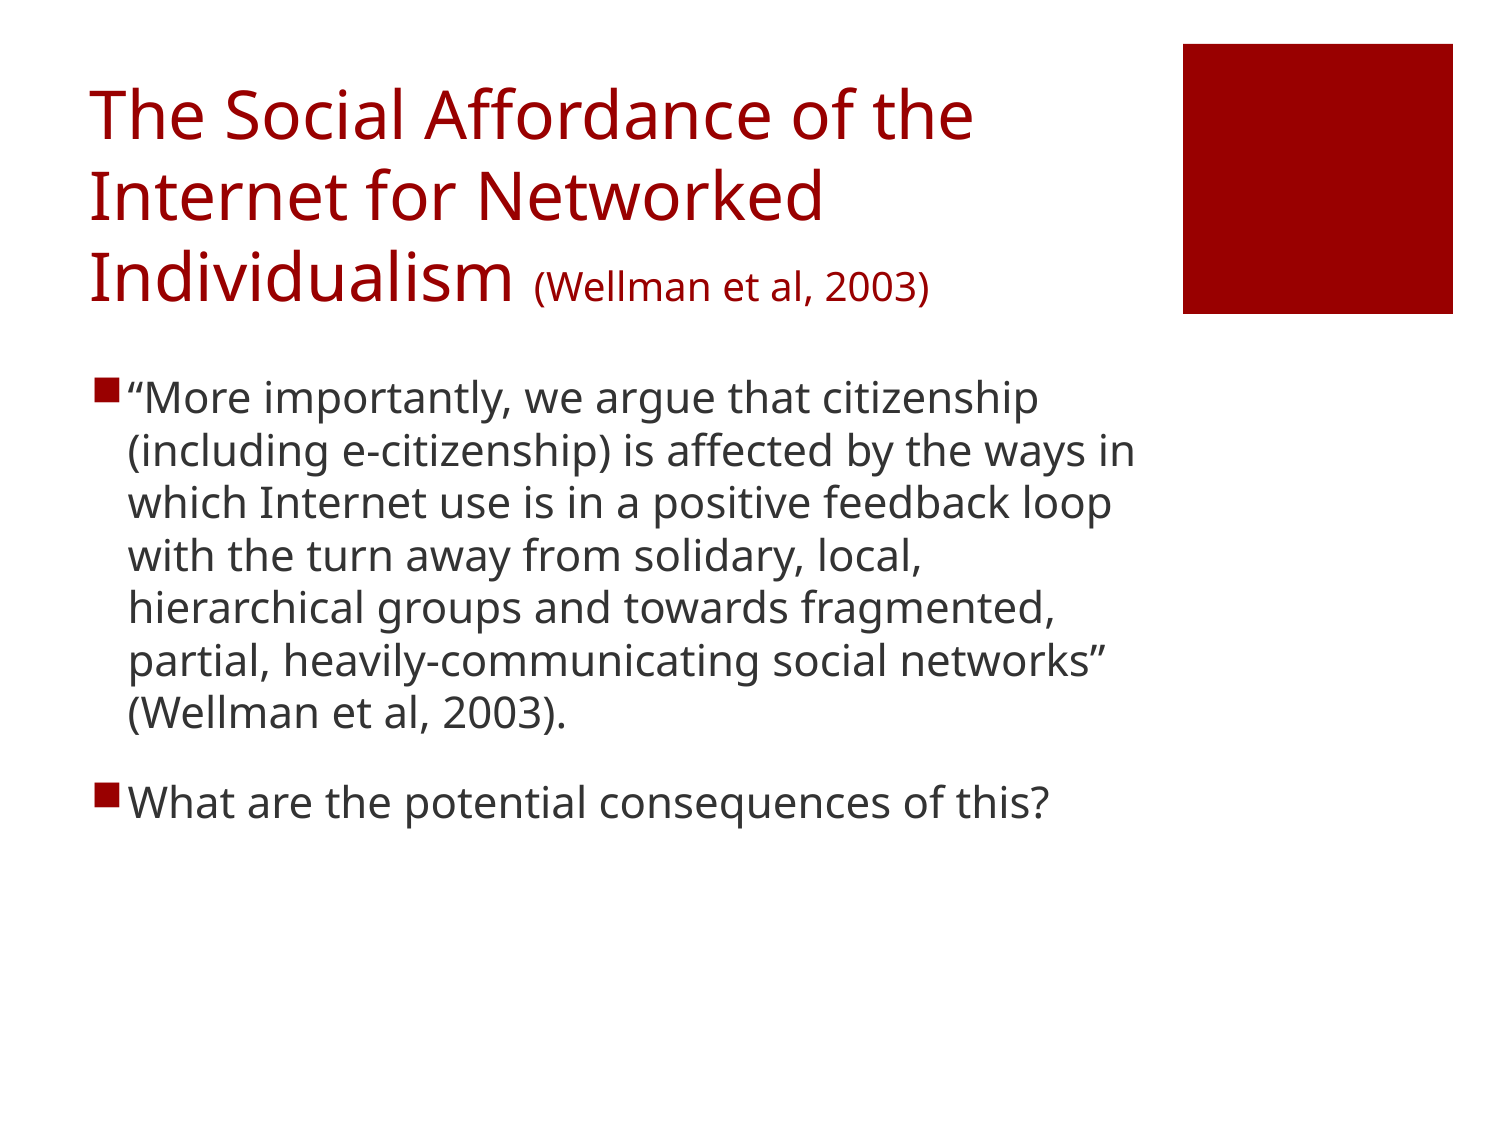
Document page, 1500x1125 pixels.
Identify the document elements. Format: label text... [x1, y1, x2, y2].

list “More importantly, we argue that citizenship (including e-citizenship) is affected by the ways in which Internet use is in a positive feedback loop with the turn away from solidary, local, hierarchical groups and towards fragmented, partial, heavily-communicating social networks” (Wellman et al, 2003). What are the potential consequences of this? [75, 362, 1174, 1005]
text_box The Social Affordance of the Internet for Networked Individualism (Wellman et al, 2003) [74, 64, 1174, 324]
